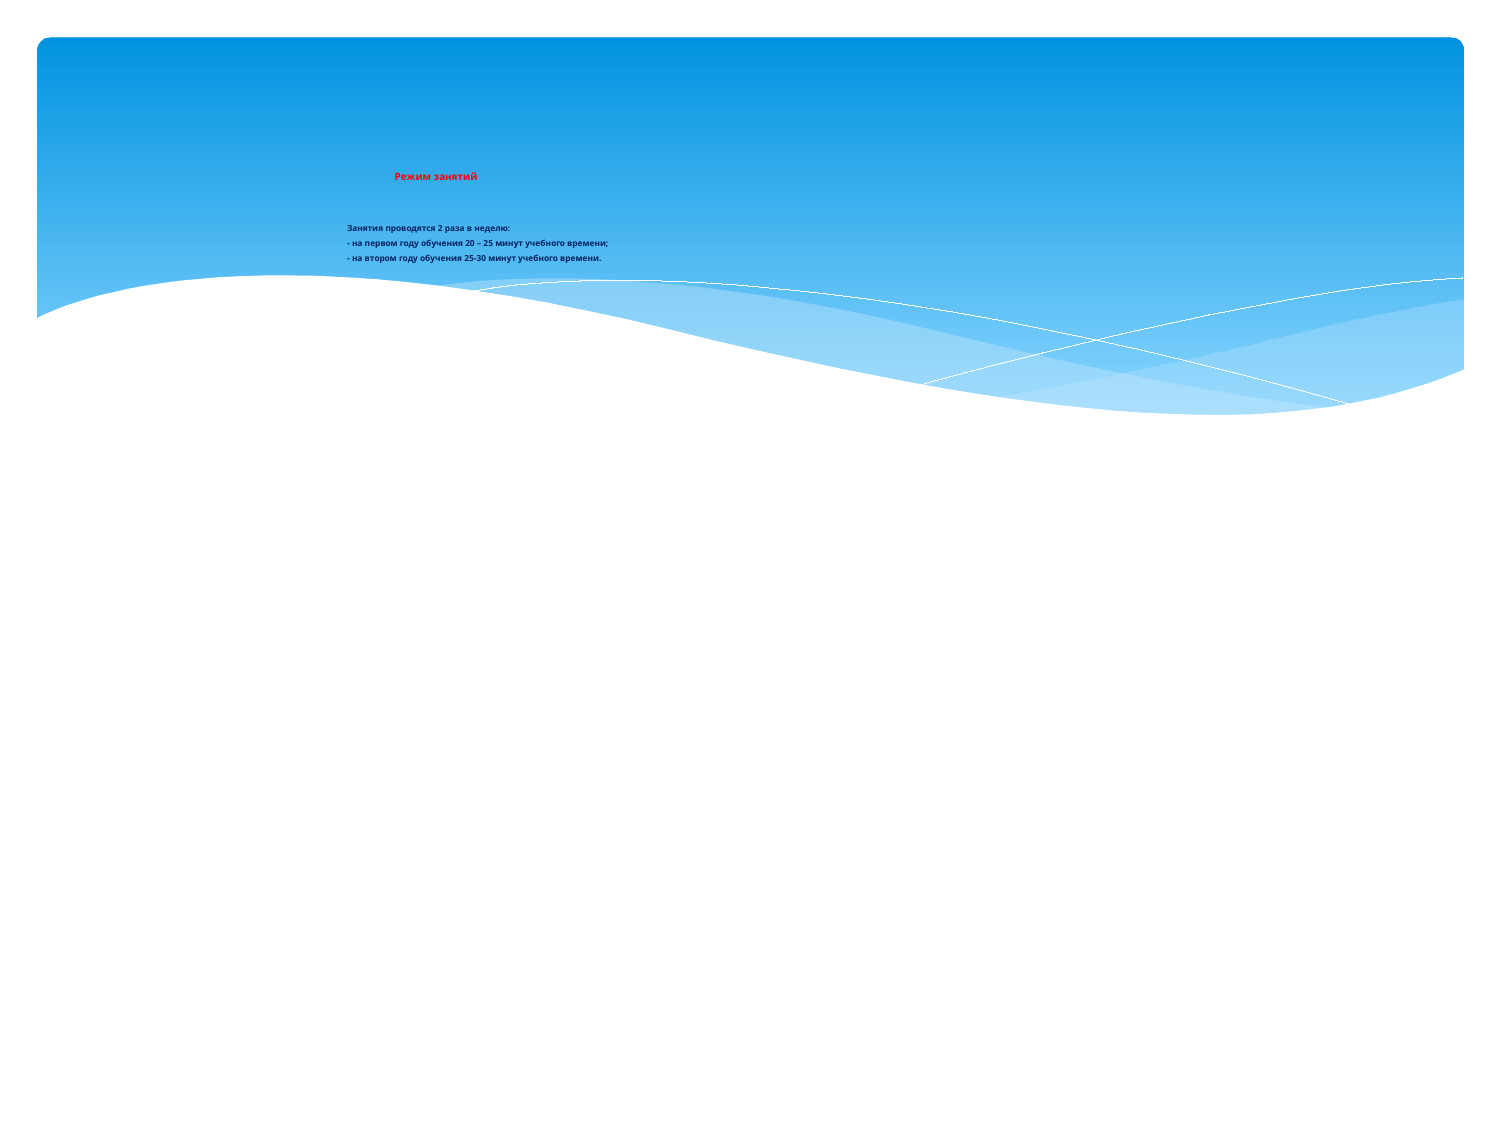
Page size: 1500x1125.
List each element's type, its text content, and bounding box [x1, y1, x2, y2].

text_box [295, 242, 1447, 437]
title Режим занятий Занятия проводятся 2 раза в неделю: - на первом году обучения 20 – 25 минут учебного времени; - на втором году обучения 25-30 минут учебного времени. [332, 29, 1445, 242]
